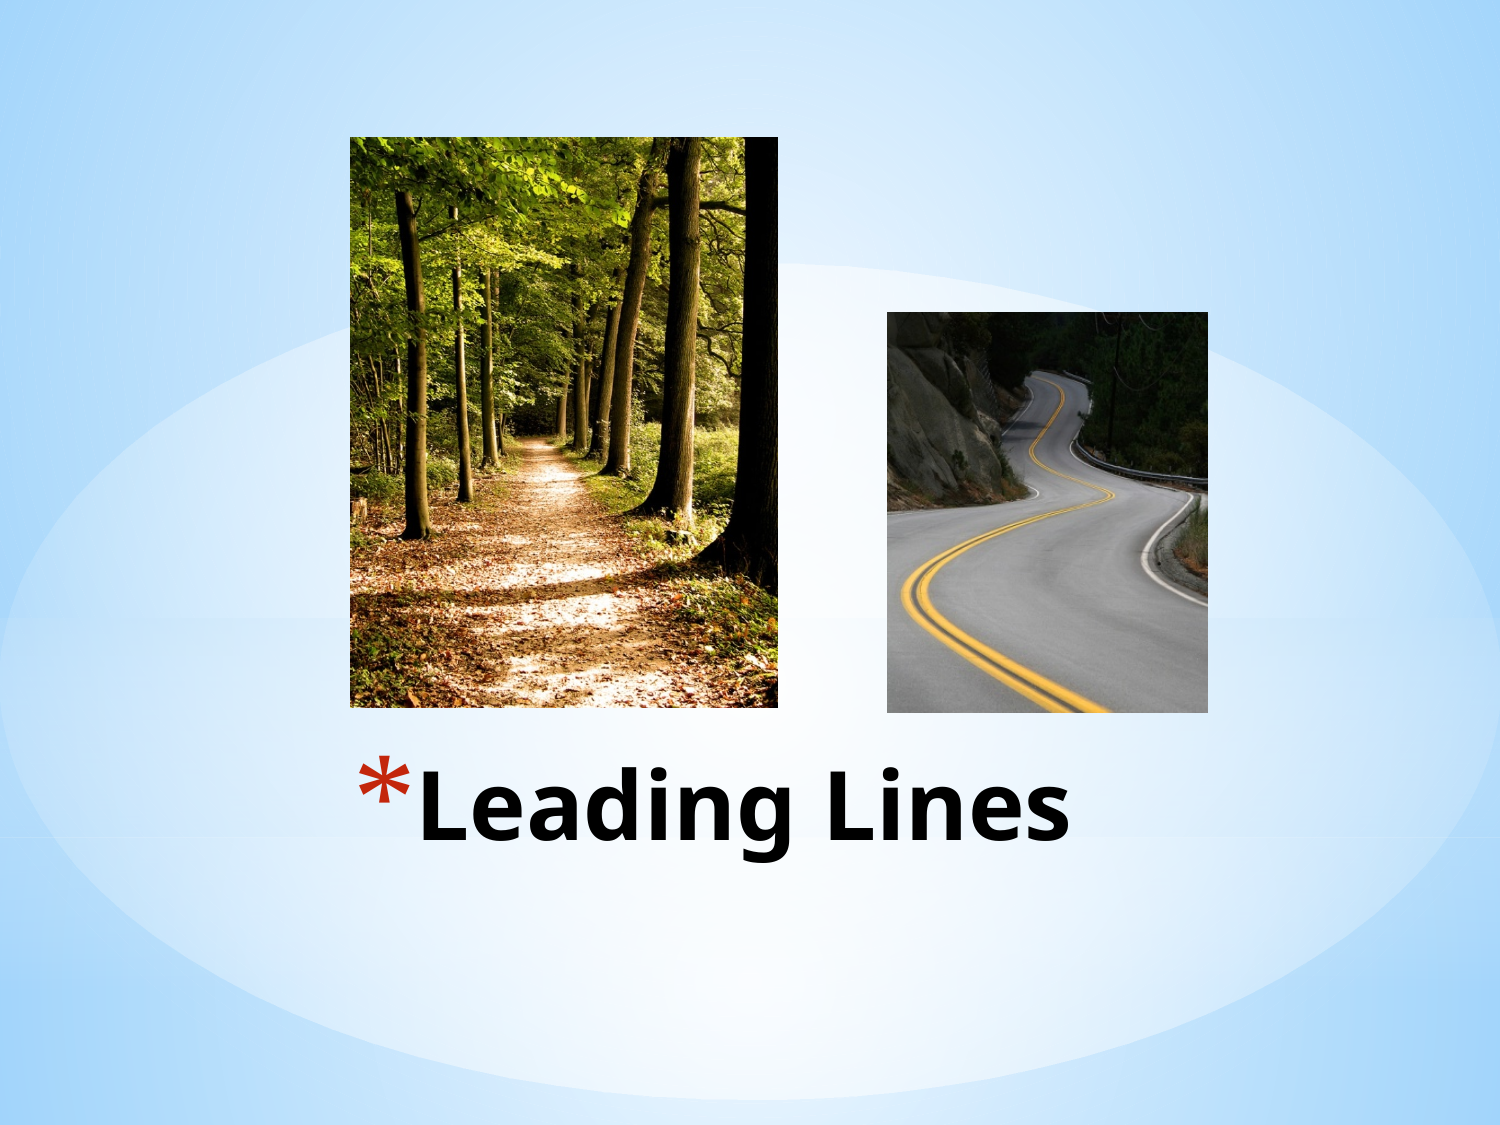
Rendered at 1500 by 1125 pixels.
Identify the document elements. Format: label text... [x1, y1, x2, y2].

title Leading Lines [294, 737, 1113, 963]
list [349, 137, 778, 708]
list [887, 312, 1208, 713]
